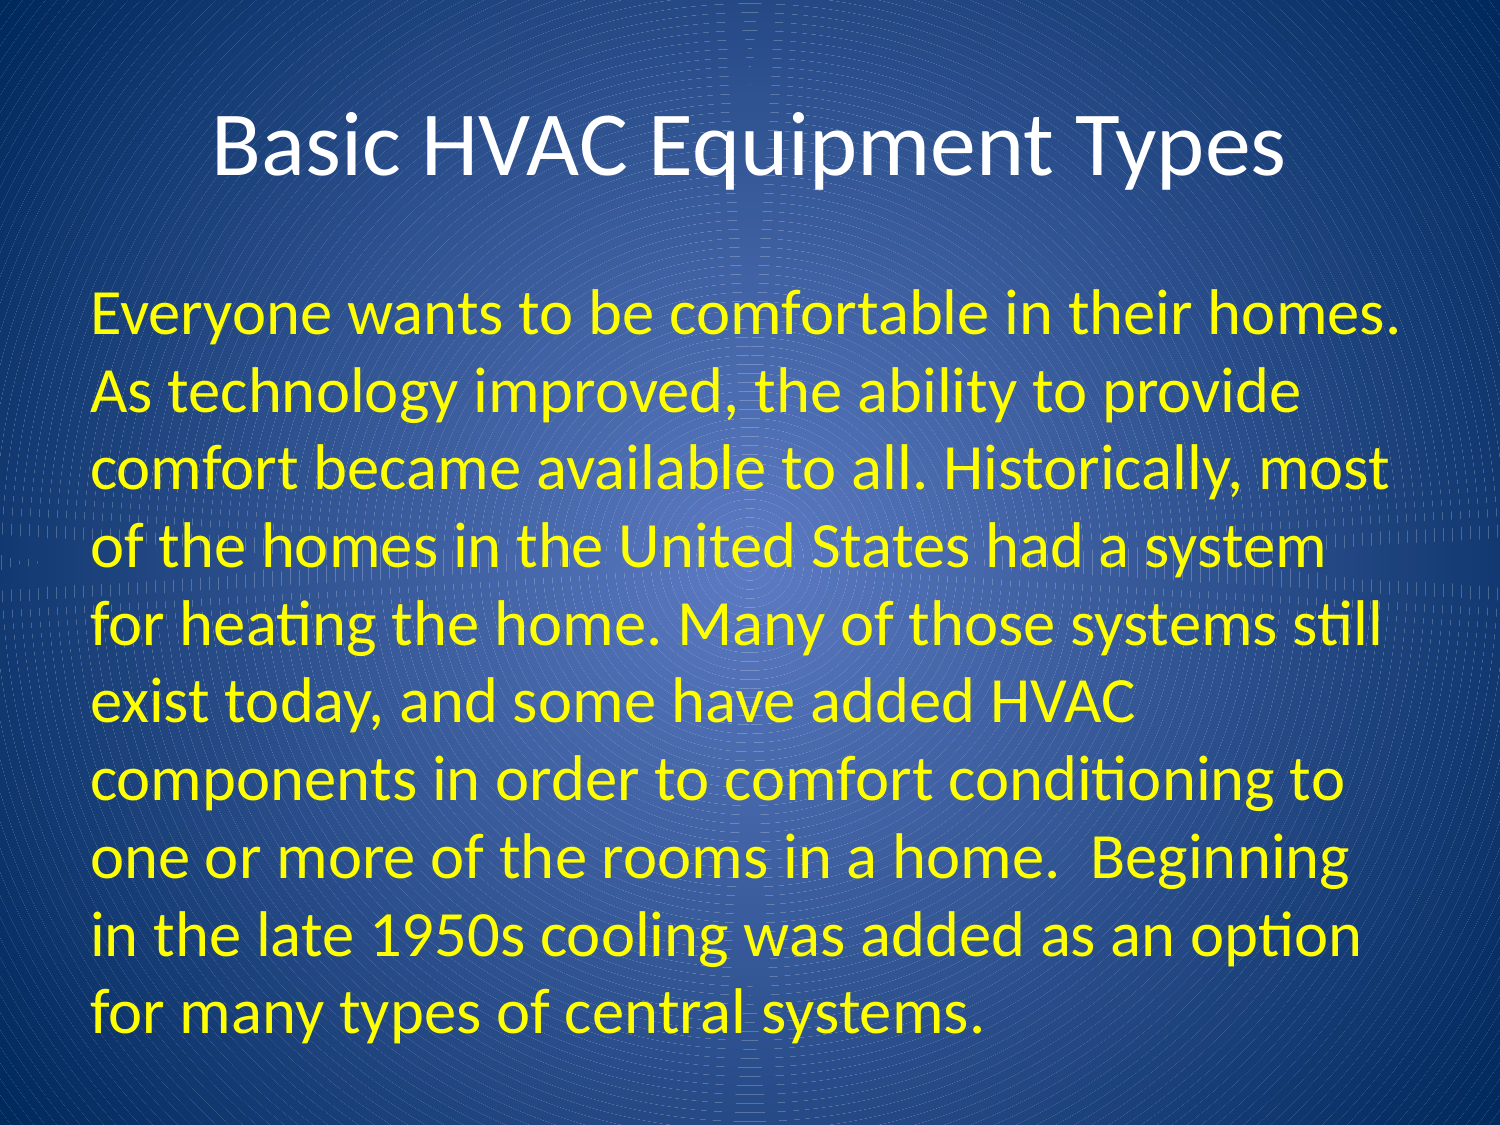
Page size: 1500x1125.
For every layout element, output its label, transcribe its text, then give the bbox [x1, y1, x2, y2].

title Basic HVAC Equipment Types [75, 45, 1425, 233]
list Everyone wants to be comfortable in their homes. As technology improved, the ability to provide comfort became available to all. Historically, most of the homes in the United States had a system for heating the home. Many of those systems still exist today, and some have added HVAC components in order to comfort conditioning to one or more of the rooms in a home. Beginning in the late 1950s cooling was added as an option for many types of central systems. [75, 262, 1425, 1080]
